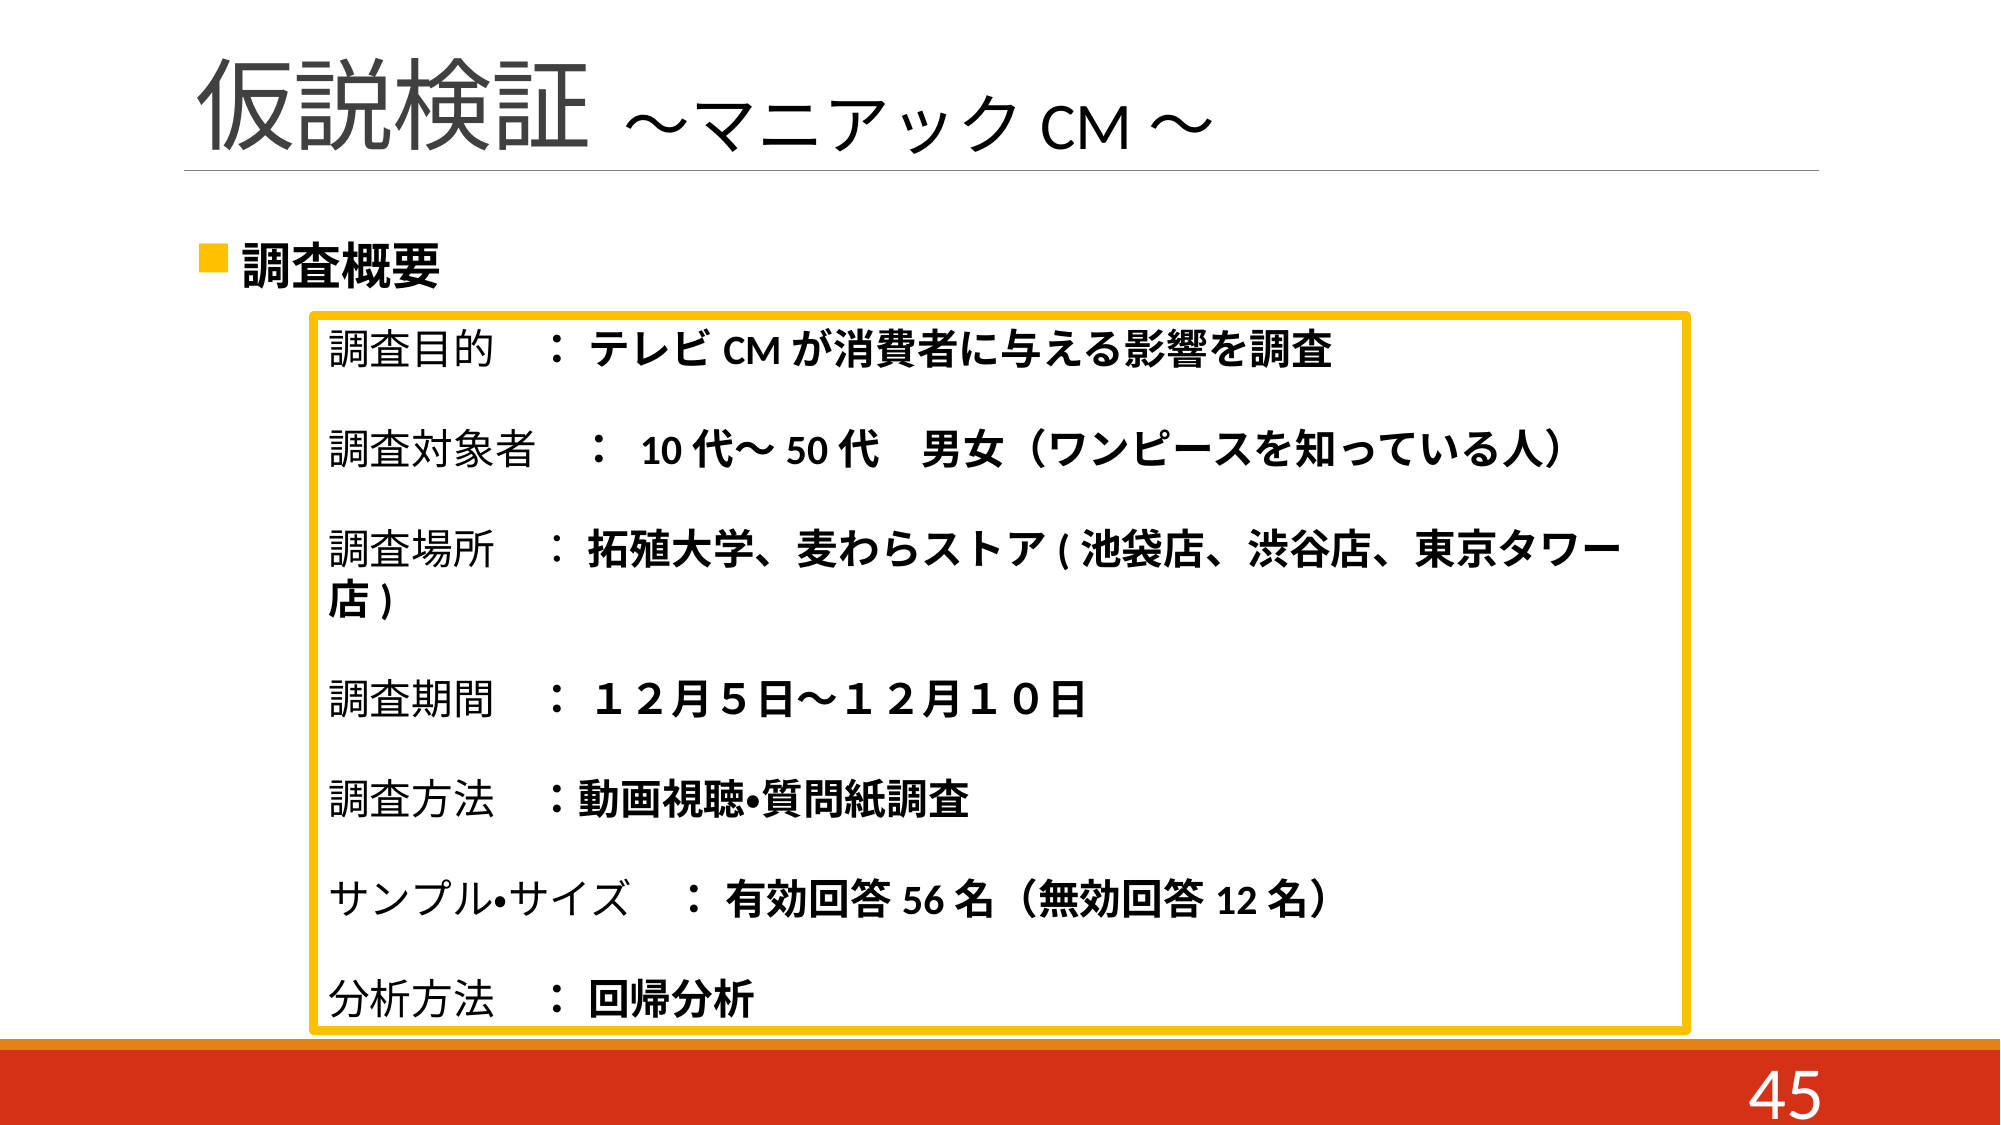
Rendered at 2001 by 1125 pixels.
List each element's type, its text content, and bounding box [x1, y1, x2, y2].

slide_number 45 [1624, 1059, 1840, 1120]
text_box 調査目的 ： テレビCMが消費者に与える影響を調査 調査対象者 ： 10代～50代 男女（ワンピースを知っている人） 調査場所 ： 拓殖大学、麦わらストア(池袋店、渋谷店、東京タワー店) 調査期間 ： １２月５日～１２月１０日 調査方法 ：動画視聴・質問紙調査 サンプル・サイズ ： 有効回答56名（無効回答12名） 分析方法 ： 回帰分析 [313, 315, 1687, 1031]
title 仮説検証 [180, 28, 1830, 171]
text_box ～マニアックCM～ [608, 75, 1231, 171]
text_box 調査概要 [179, 226, 608, 302]
